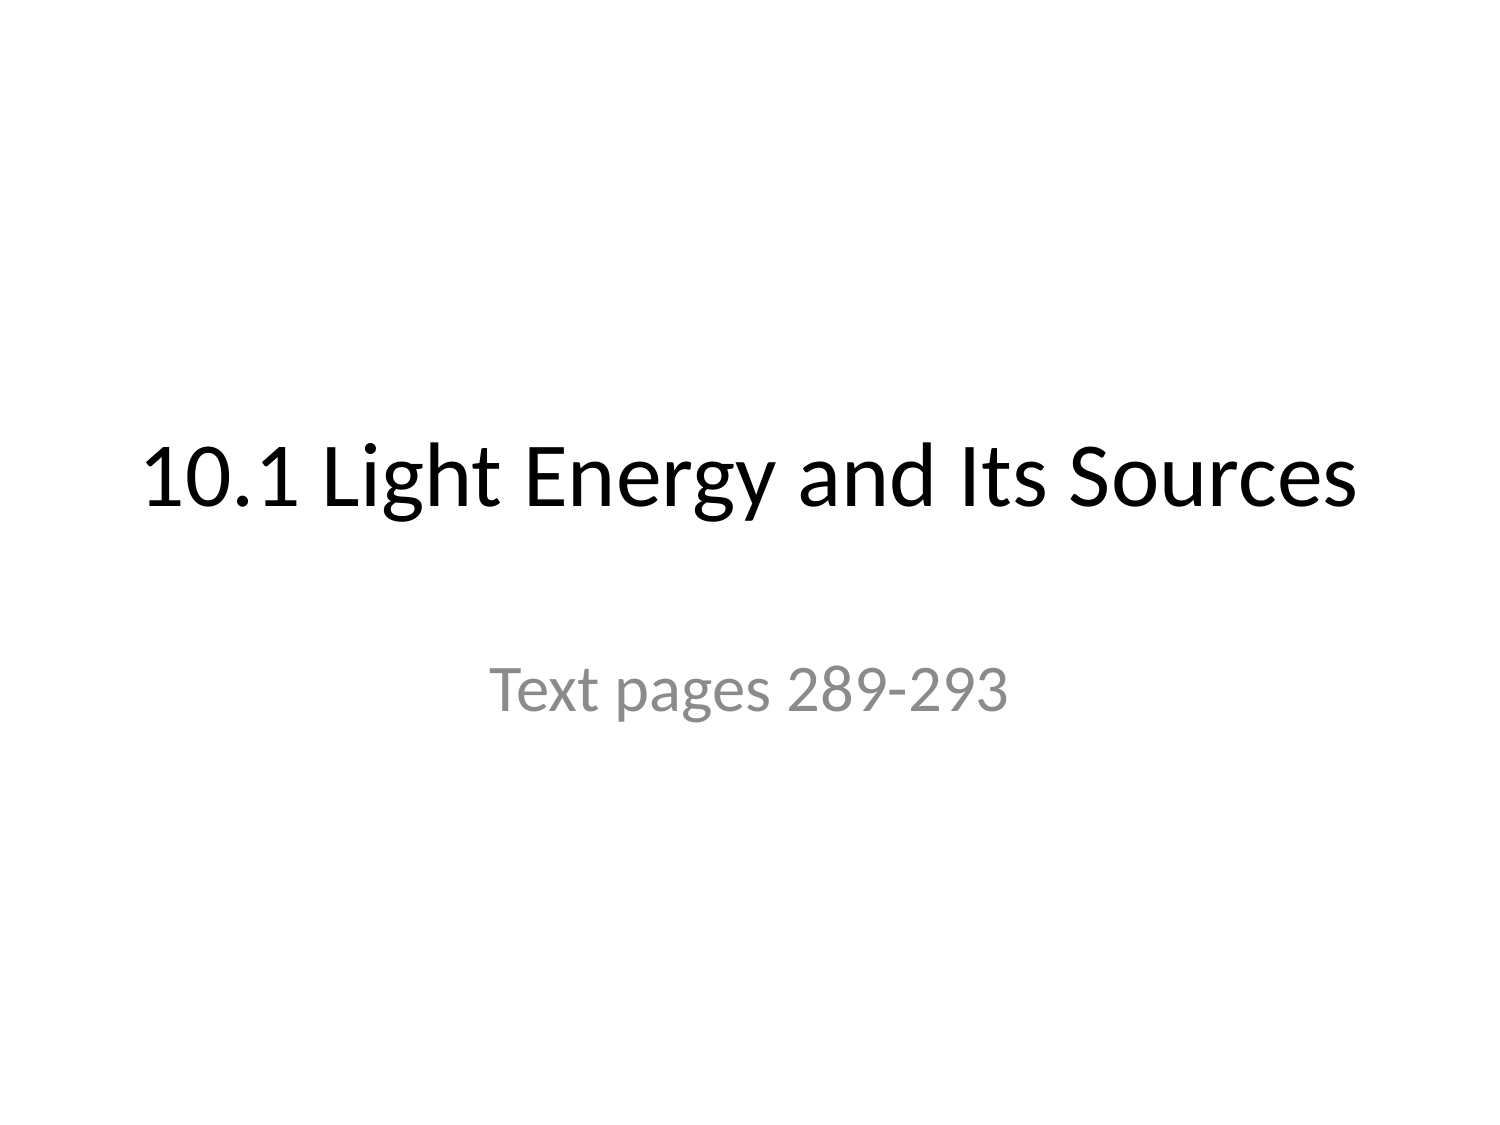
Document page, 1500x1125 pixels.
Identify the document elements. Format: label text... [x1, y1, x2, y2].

title 10.1 Light Energy and Its Sources [112, 349, 1388, 591]
subtitle Text pages 289-293 [225, 637, 1275, 925]
